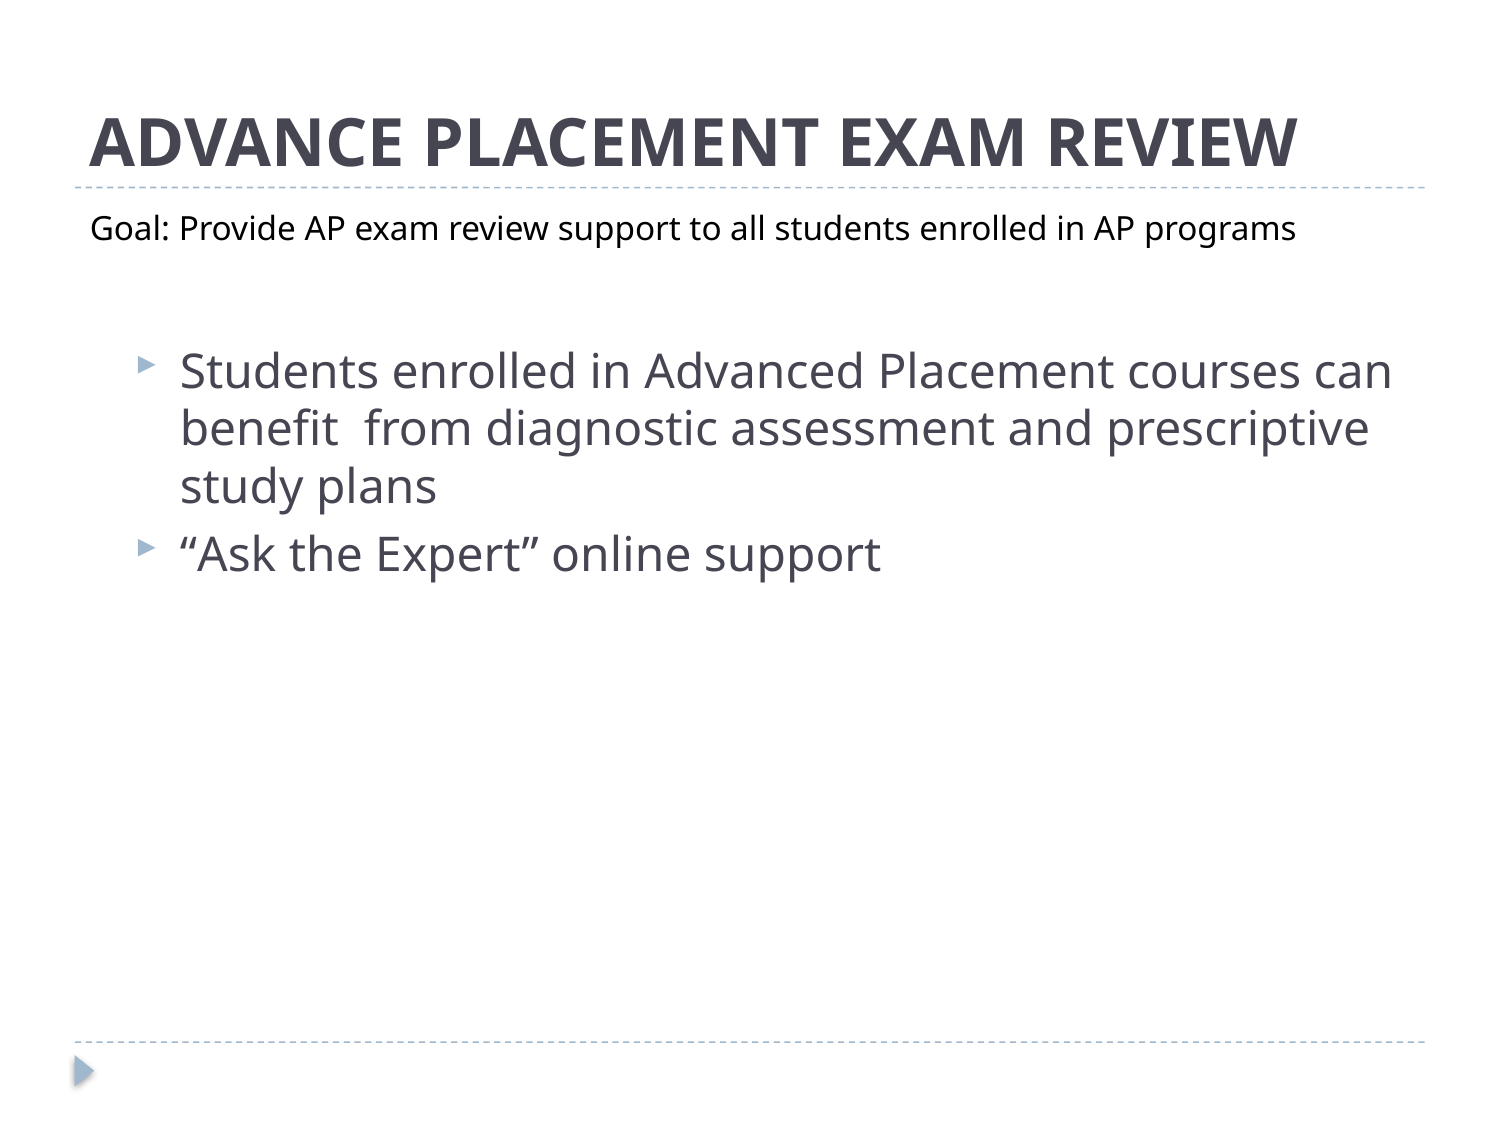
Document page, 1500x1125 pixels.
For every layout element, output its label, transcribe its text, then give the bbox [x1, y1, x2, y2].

title Advance Placement exam Review [75, 24, 1425, 188]
list Goal: Provide AP exam review support to all students enrolled in AP programs Students enrolled in Advanced Placement courses can benefit from diagnostic assessment and prescriptive study plans “Ask the Expert” online support [75, 200, 1425, 1010]
